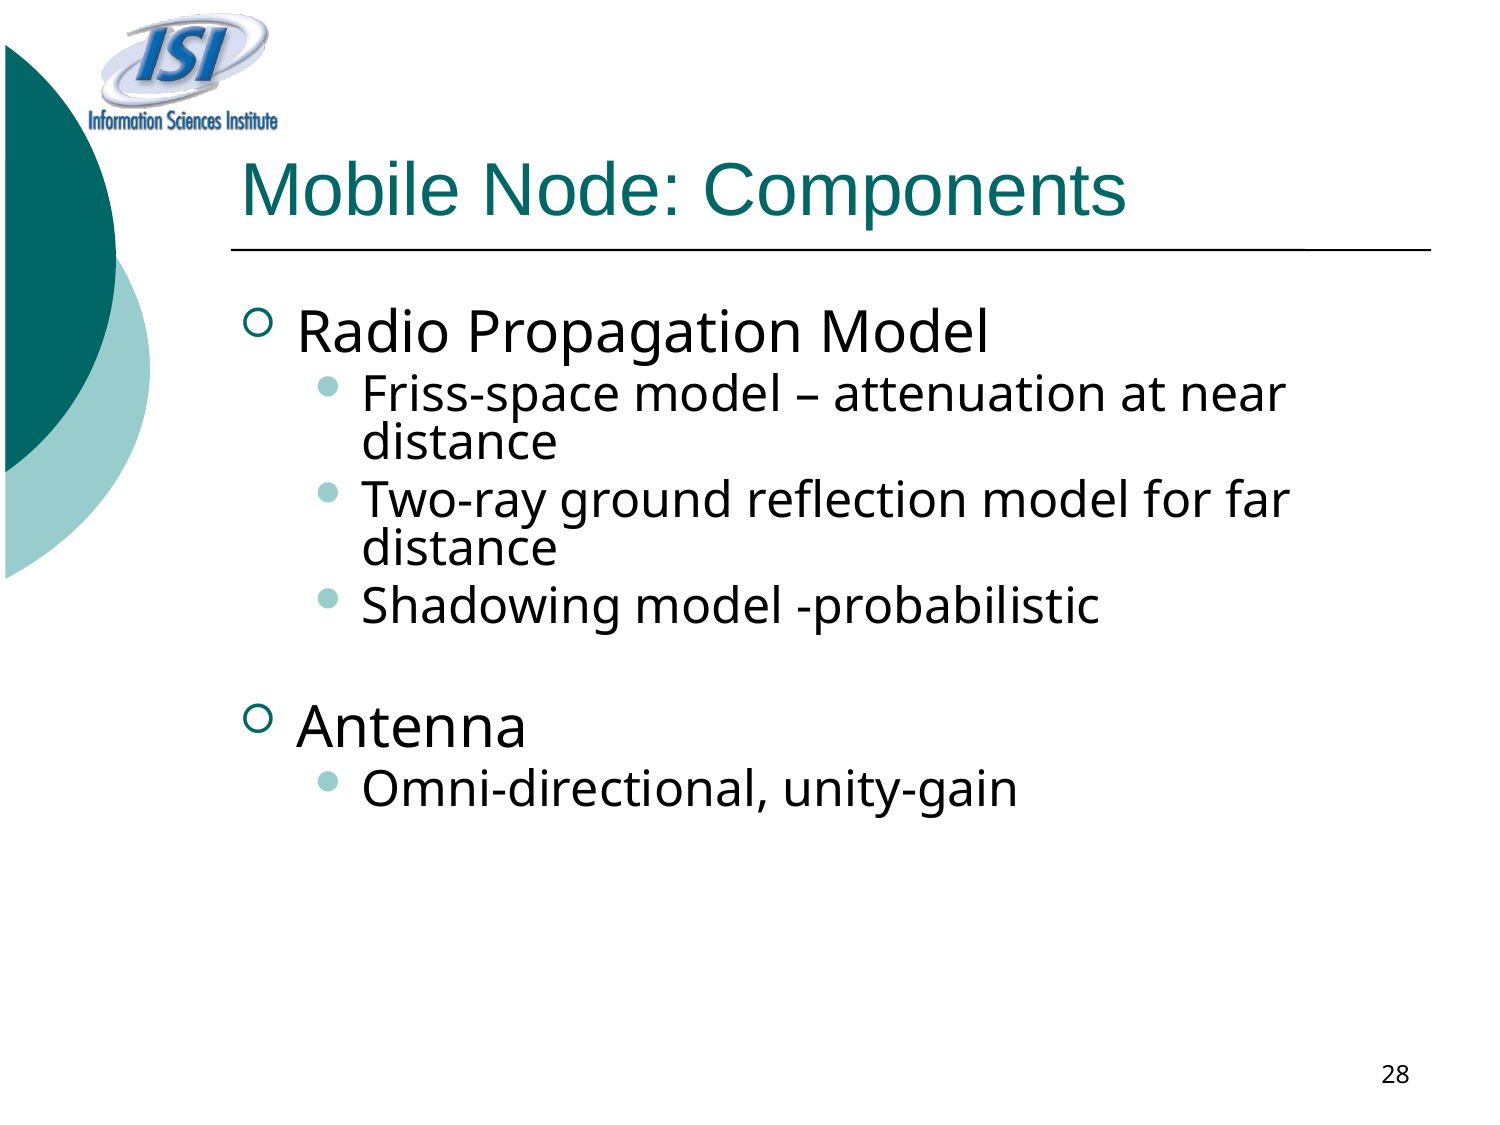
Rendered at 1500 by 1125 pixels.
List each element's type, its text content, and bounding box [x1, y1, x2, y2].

picture [50, 0, 314, 135]
slide_number 28 [1074, 1024, 1426, 1101]
list Radio Propagation Model Friss-space model – attenuation at near distance Two-ray ground reflection model for far distance Shadowing model -probabilistic Antenna Omni-directional, unity-gain [224, 299, 1425, 975]
title Mobile Node: Components [224, 49, 1425, 238]
